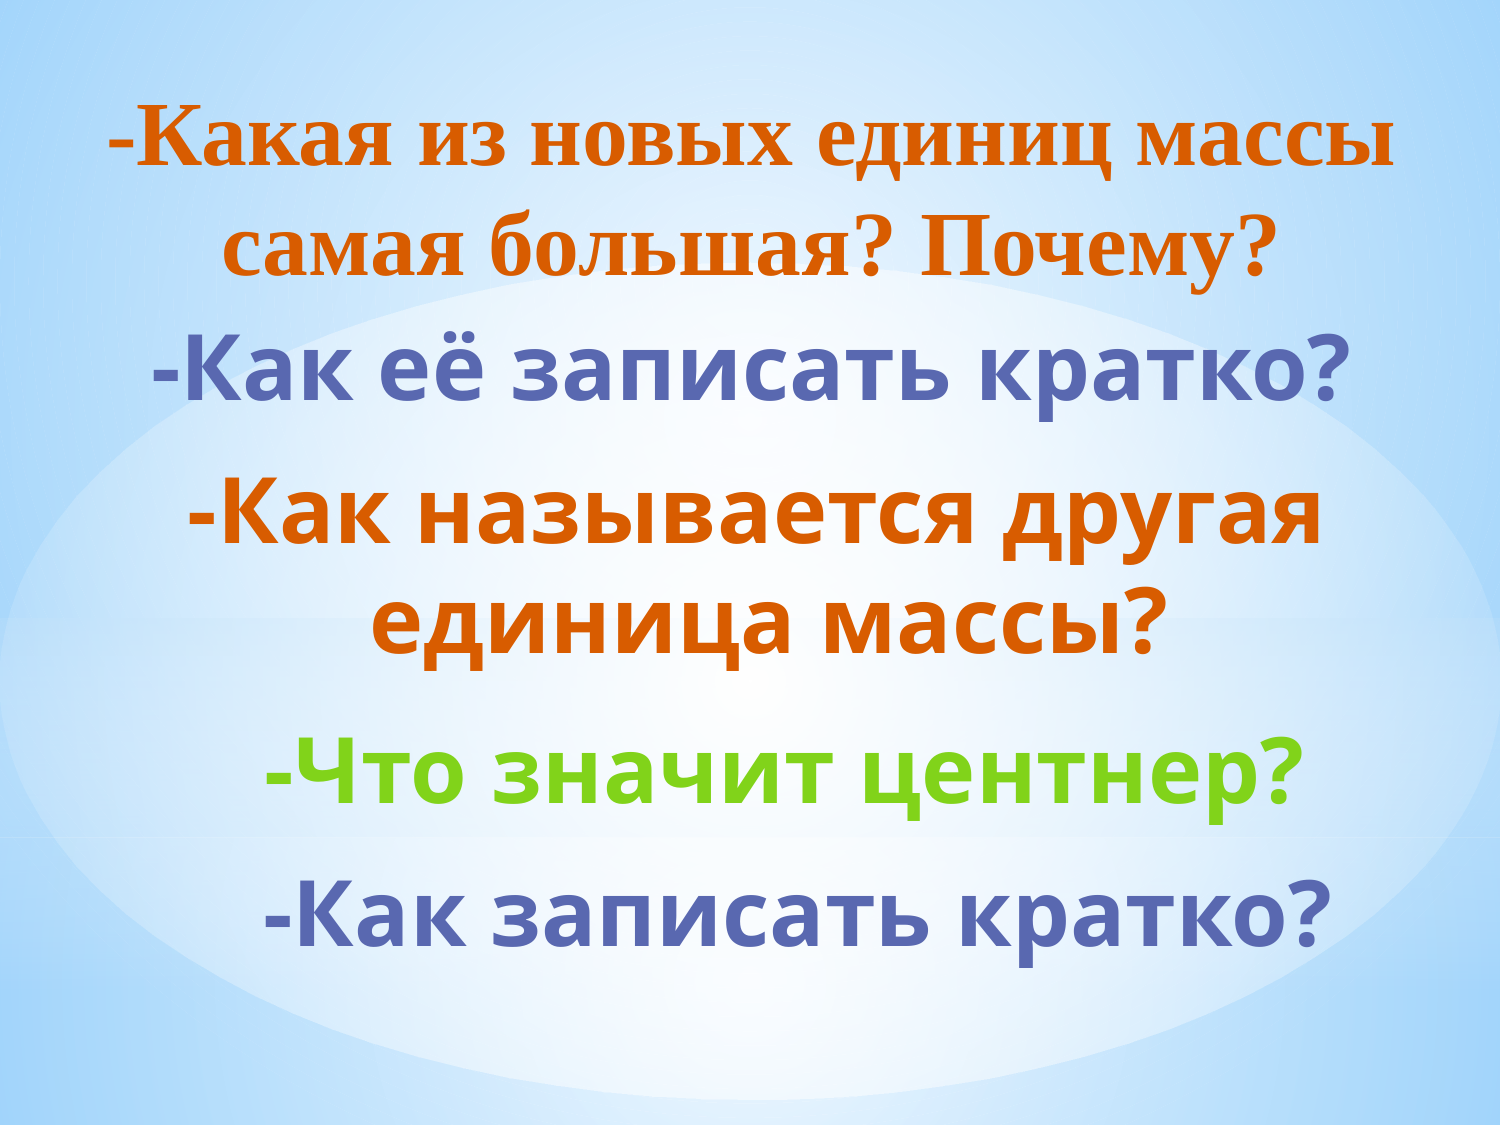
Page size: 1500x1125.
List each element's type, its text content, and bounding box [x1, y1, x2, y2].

text_box -Как называется другая единица массы? [172, 444, 1367, 680]
text_box -Какая из новых единиц массы самая большая? Почему? [60, 66, 1443, 302]
text_box -Как её записать кратко? [135, 301, 1368, 427]
text_box -Как записать кратко? [248, 847, 1349, 973]
text_box -Что значит центнер? [250, 704, 1321, 830]
